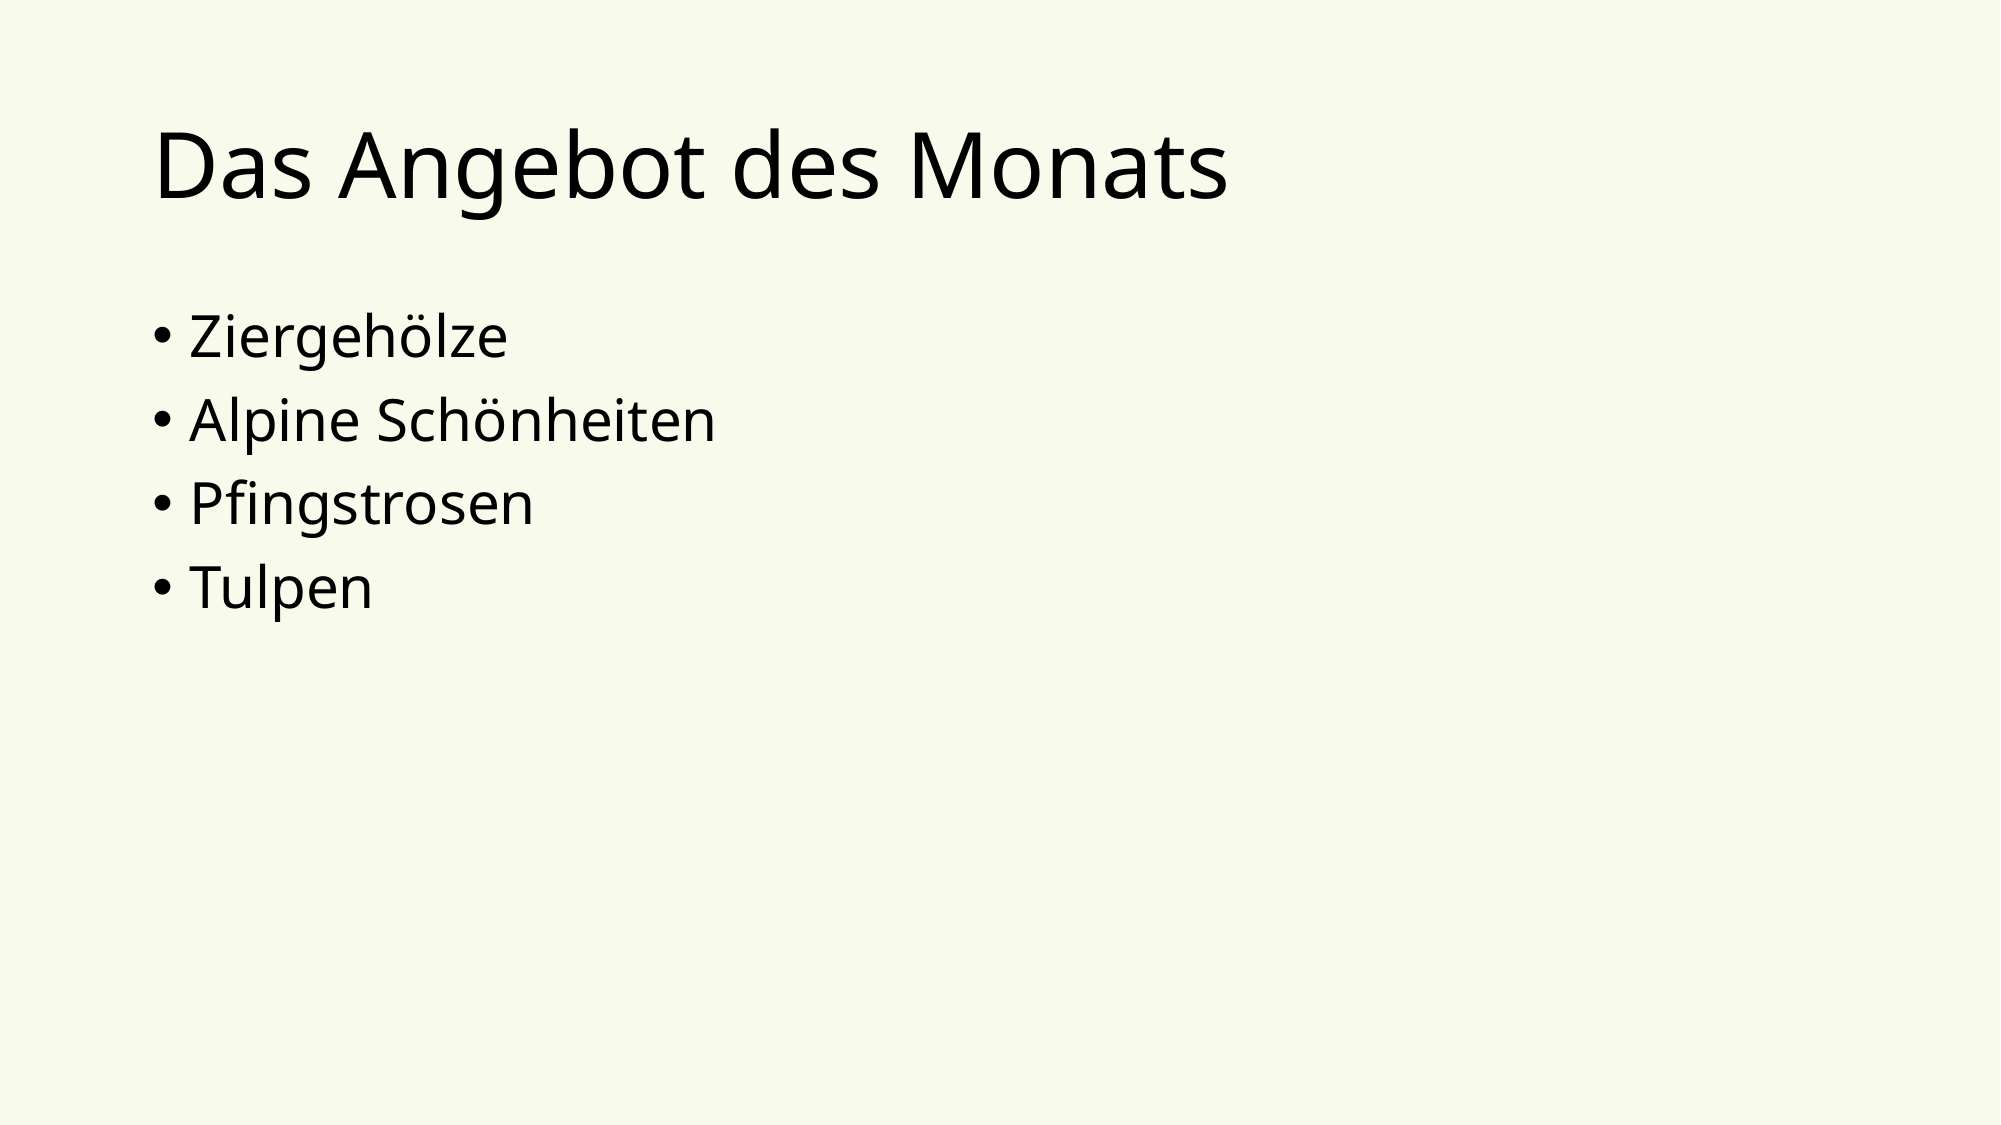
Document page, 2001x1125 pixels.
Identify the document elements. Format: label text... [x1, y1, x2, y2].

title Das Angebot des Monats [137, 59, 1863, 278]
list Ziergehölze Alpine Schönheiten Pfingstrosen Tulpen [137, 299, 1863, 1014]
